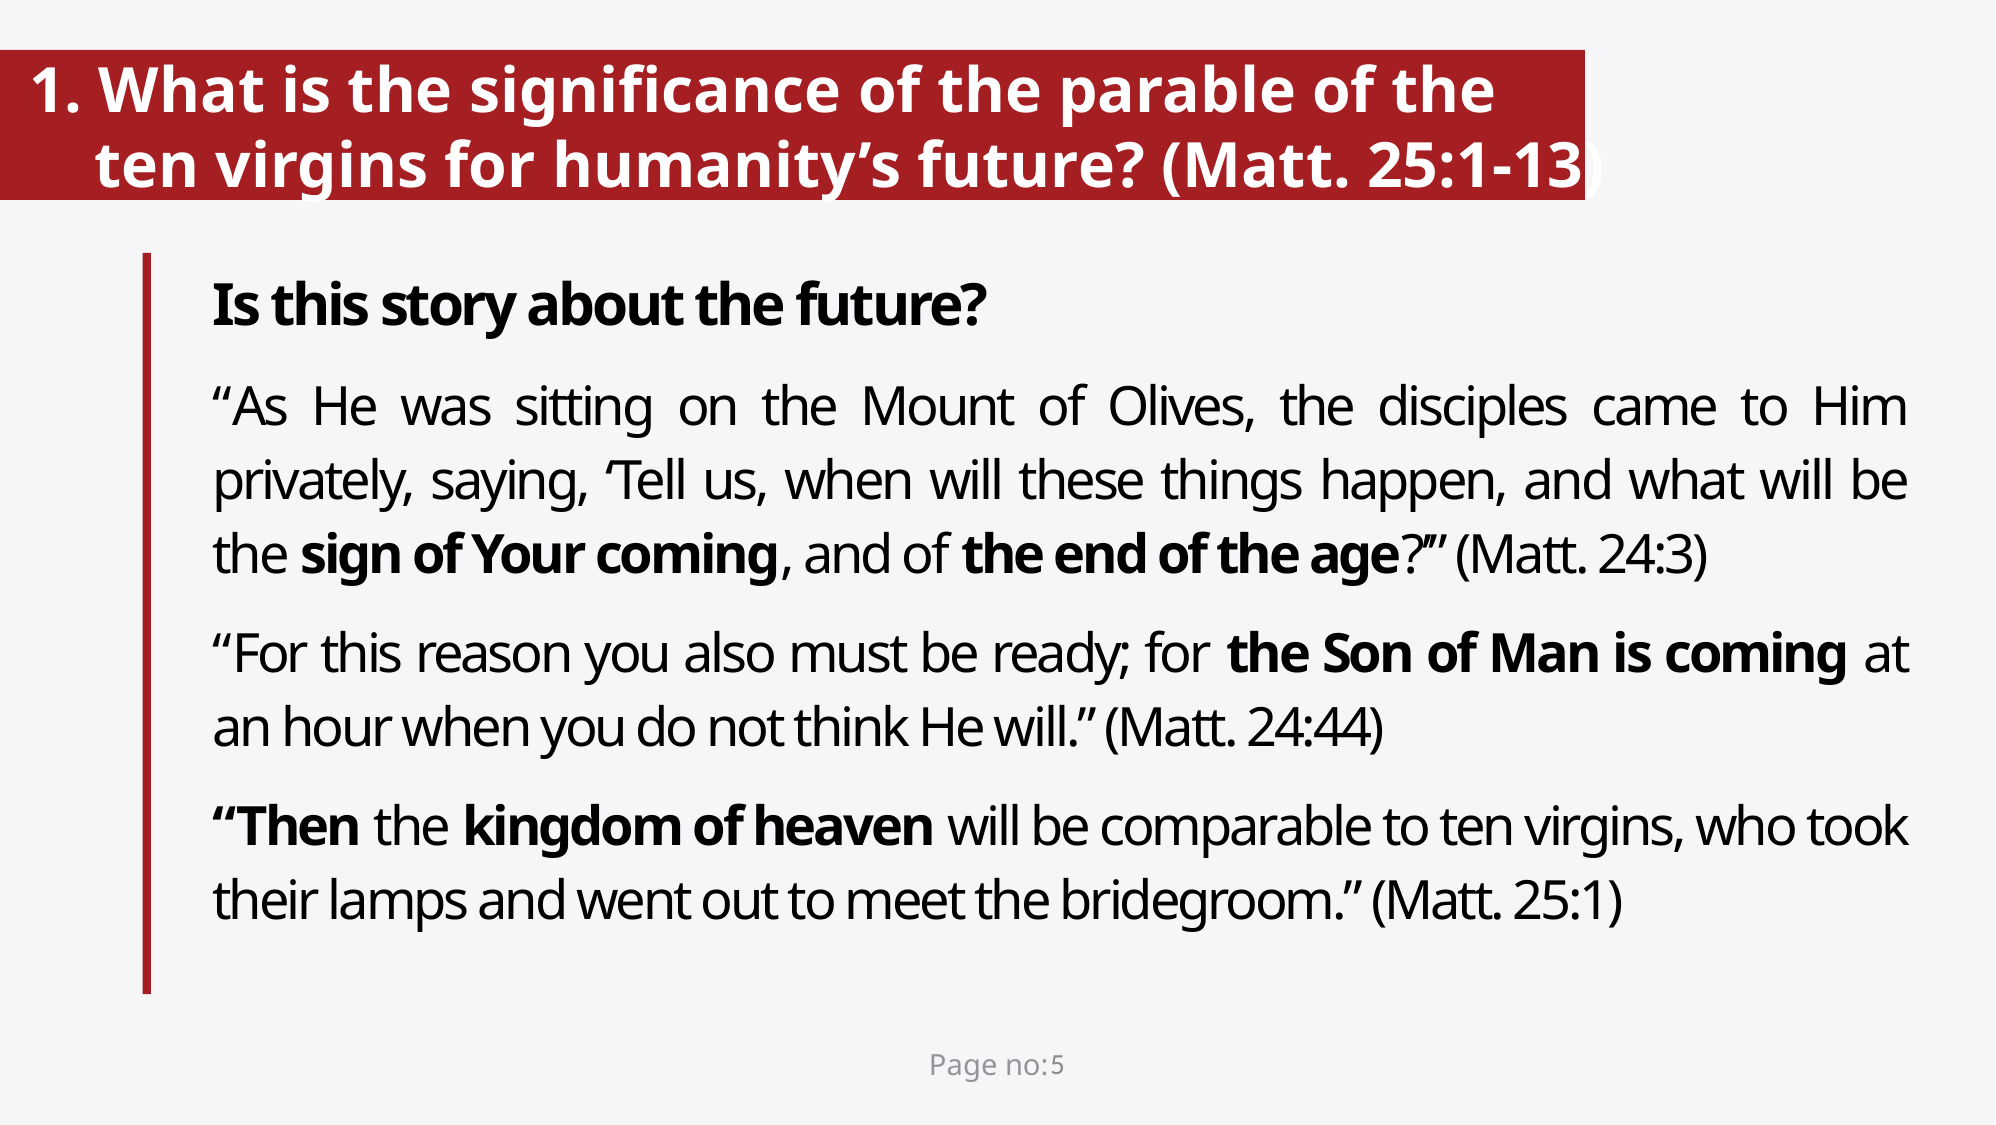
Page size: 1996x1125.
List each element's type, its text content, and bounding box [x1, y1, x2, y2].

title 1. What is the significance of the parable of the ten virgins for humanity’s future? (Matt. 25:1-13) [14, 62, 1810, 188]
subtitle Is this story about the future? “As He was sitting on the Mount of Olives, the disciples came to Him privately, saying, ‘Tell us, when will these things happen, and what will be the sign of Your coming, and of the end of the age?’” (Matt. 24:3) “For this reason you also must be ready; for the Son of Man is coming at an hour when you do not think He will.” (Matt. 24:44) “Then the kingdom of heaven will be comparable to ten virgins, who took their lamps and went out to meet the bridegroom.” (Matt. 25:1) [197, 249, 1923, 1000]
